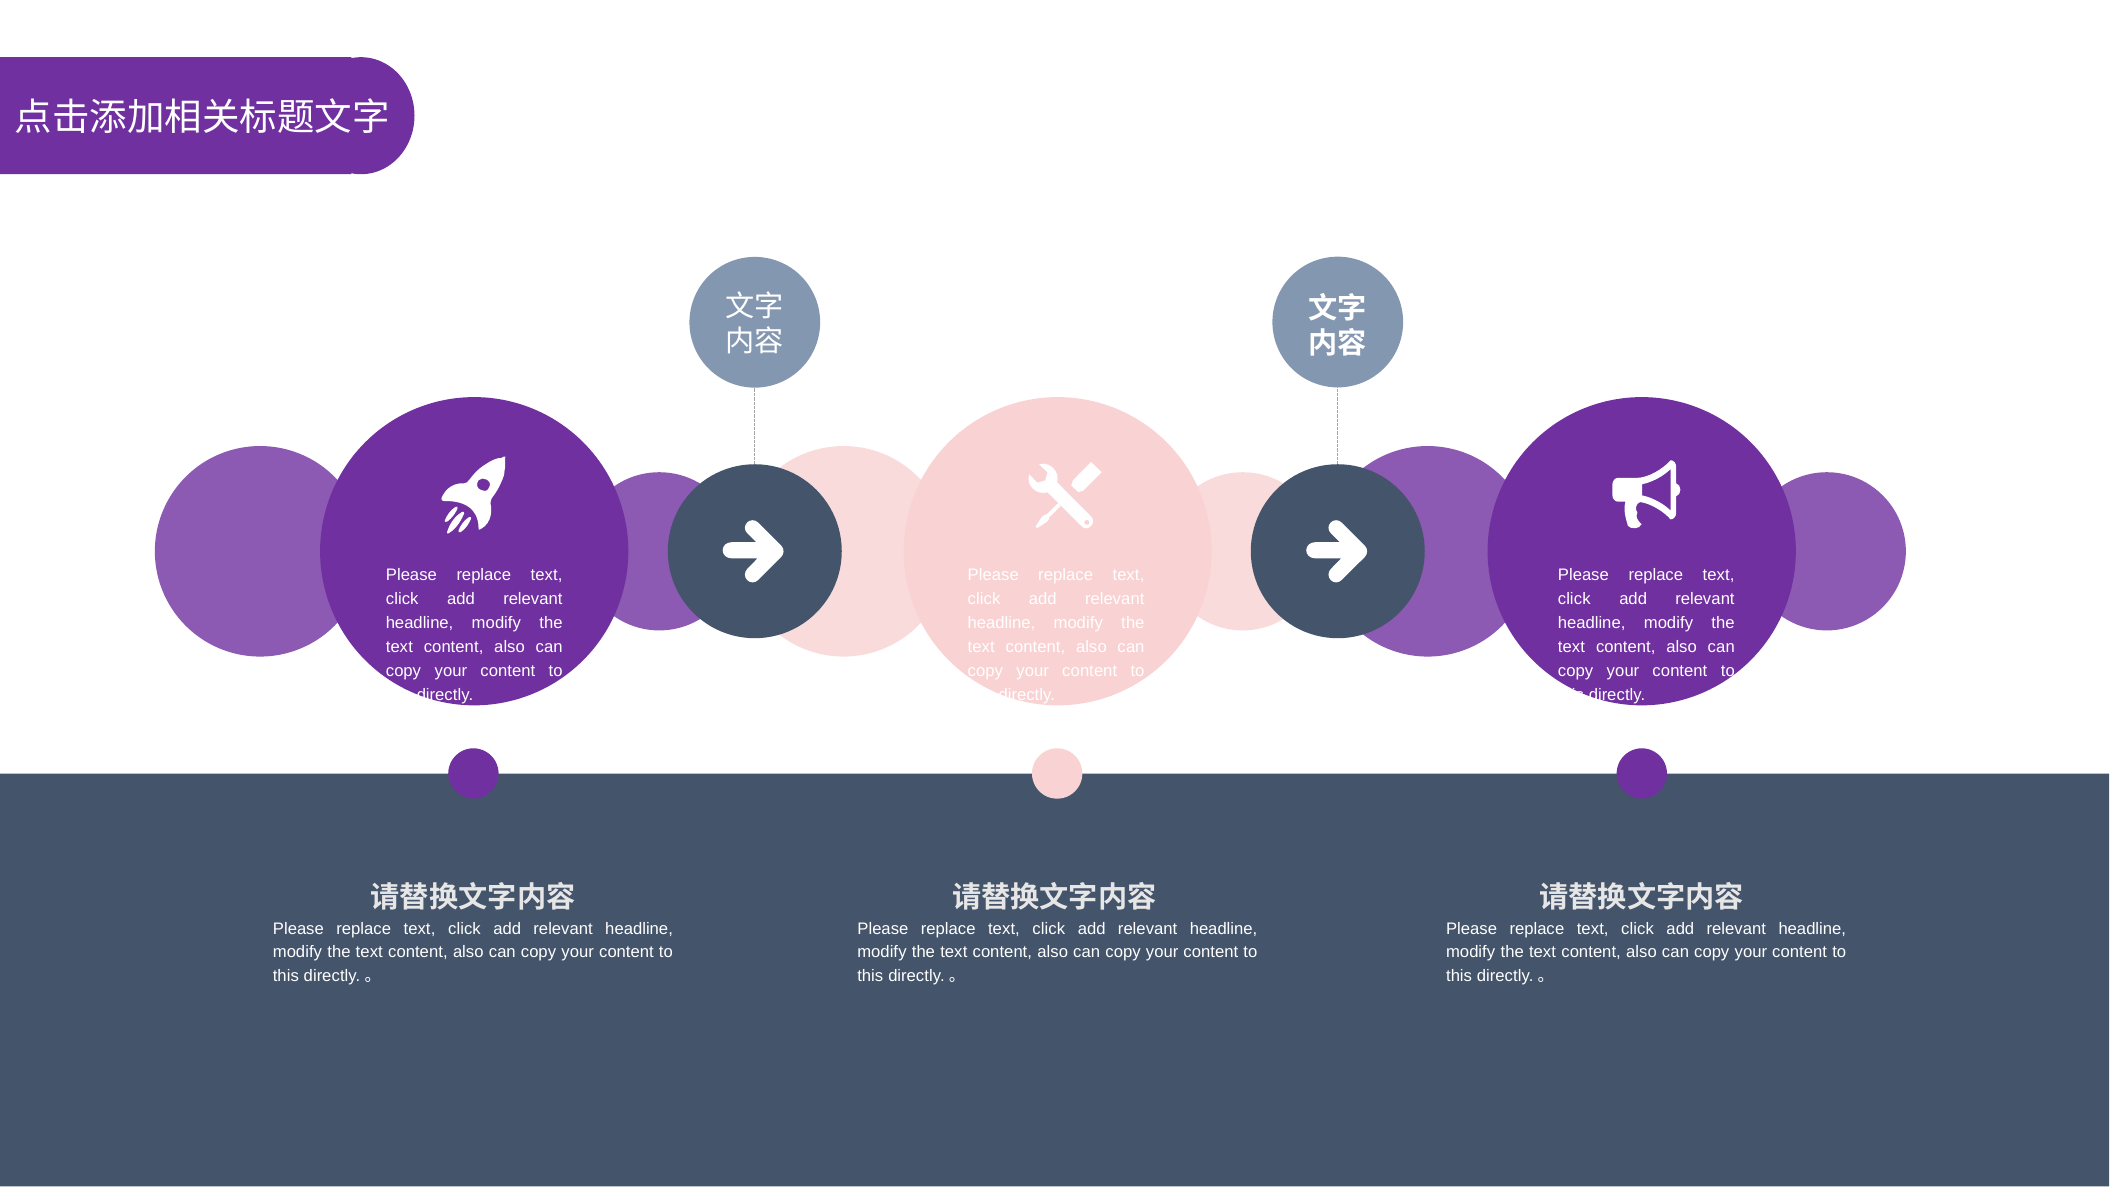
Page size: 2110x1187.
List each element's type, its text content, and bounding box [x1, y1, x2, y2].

text_box 请替换文字内容 [356, 863, 591, 921]
text_box [1615, 747, 1669, 800]
text_box [1030, 747, 1084, 800]
text_box [447, 747, 500, 800]
text_box Please replace text, click add relevant headline, modify the text content, also can copy your content to this directly.。 [842, 906, 1273, 993]
text_box [0, 772, 2110, 1187]
text_box Please replace text, click add relevant headline, modify the text content, also can copy your content to this directly.。 [1431, 906, 1862, 993]
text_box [154, 256, 1906, 711]
text_box 请替换文字内容 [1524, 863, 1759, 921]
text_box Please replace text, click add relevant headline, modify the text content, also can copy your content to this directly.。 [258, 906, 689, 993]
text_box 请替换文字内容 [937, 863, 1172, 921]
text_box 点击添加相关标题文字 [0, 85, 415, 146]
